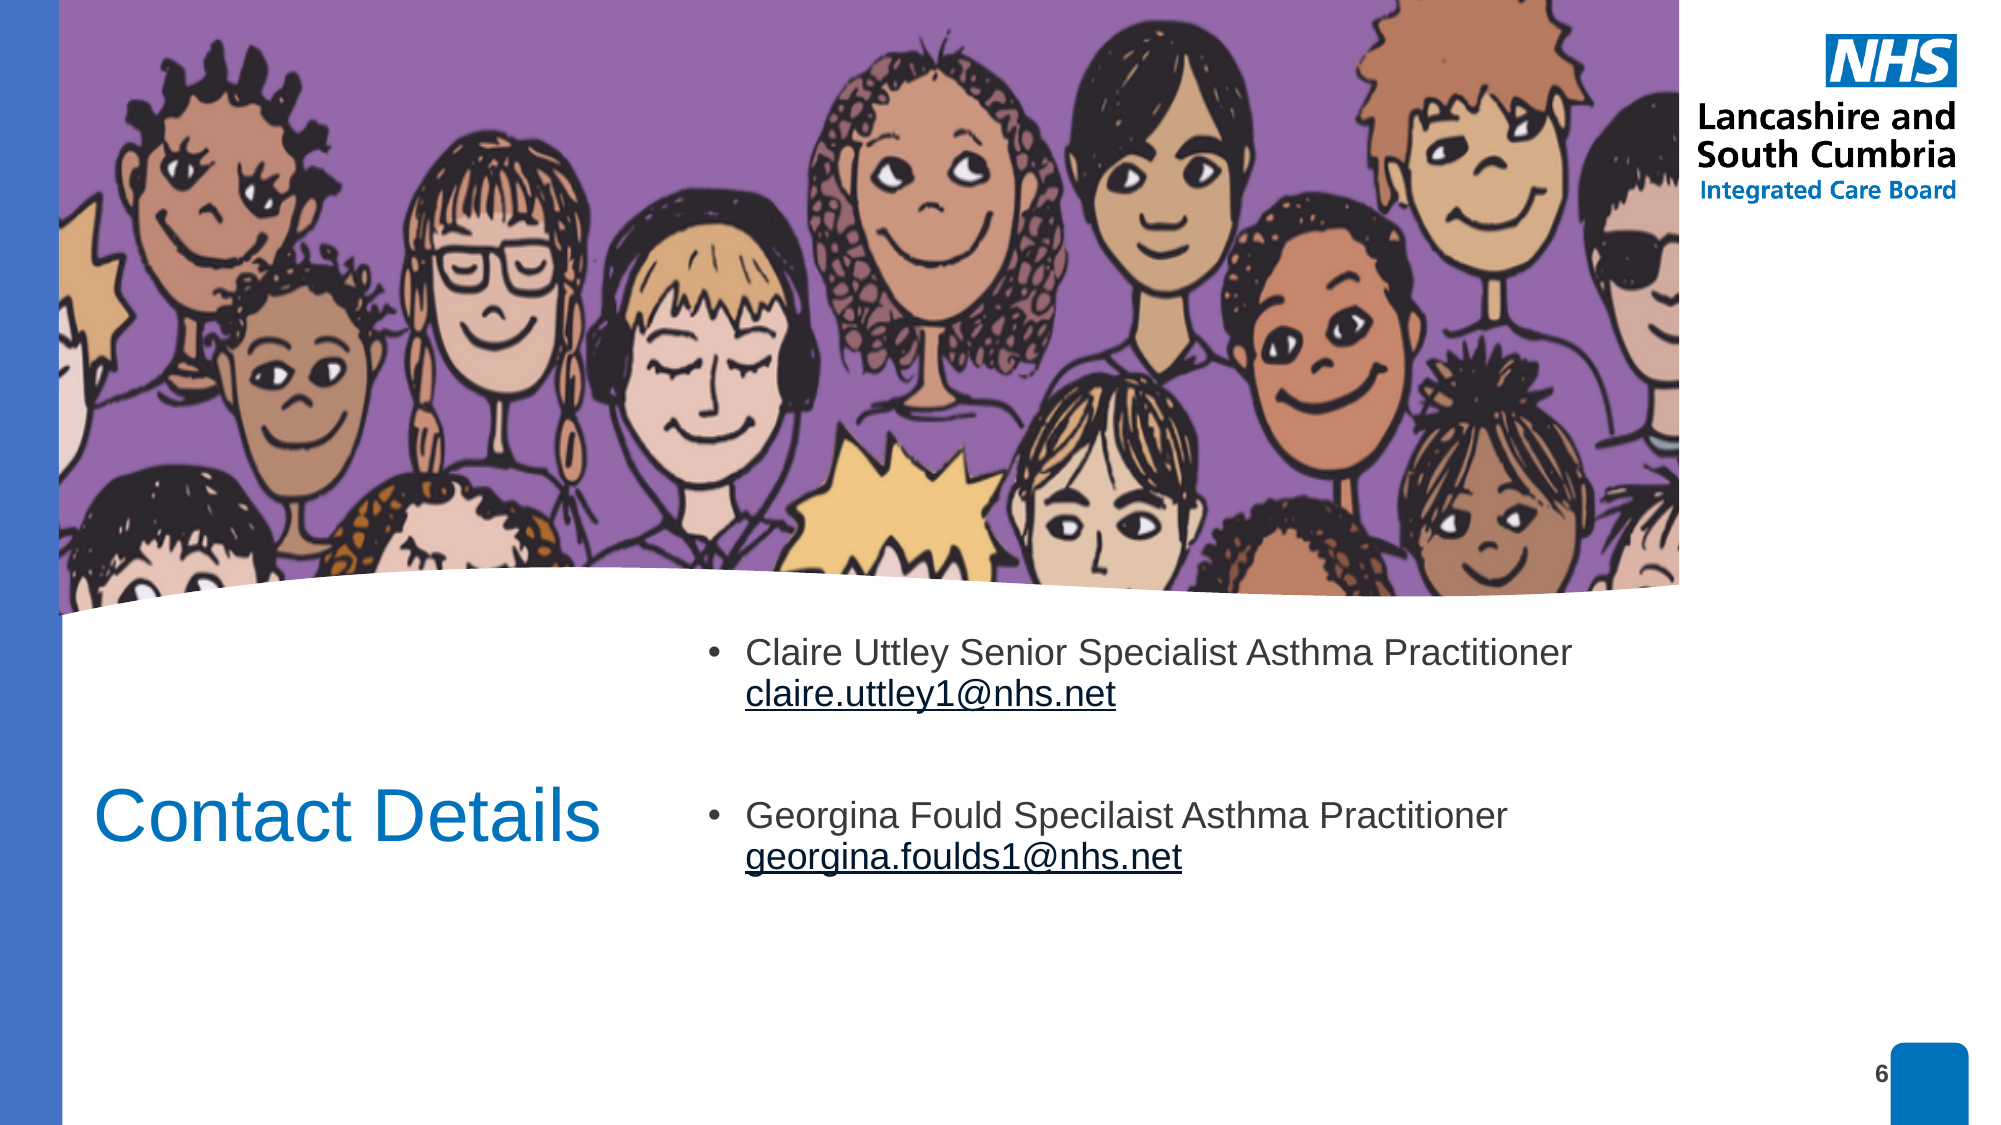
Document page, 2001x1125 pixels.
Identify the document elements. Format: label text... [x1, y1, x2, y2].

picture [1698, 34, 1957, 204]
picture [58, 0, 1680, 616]
slide_number 6 [1454, 1042, 1905, 1103]
list Claire Uttley Senior Specialist Asthma Practitioner claire.uttley1@nhs.net Georgina Fould Specilaist Asthma Practitioner georgina.foulds1@nhs.net [692, 615, 1921, 1018]
title Contact Details [78, 616, 619, 1018]
